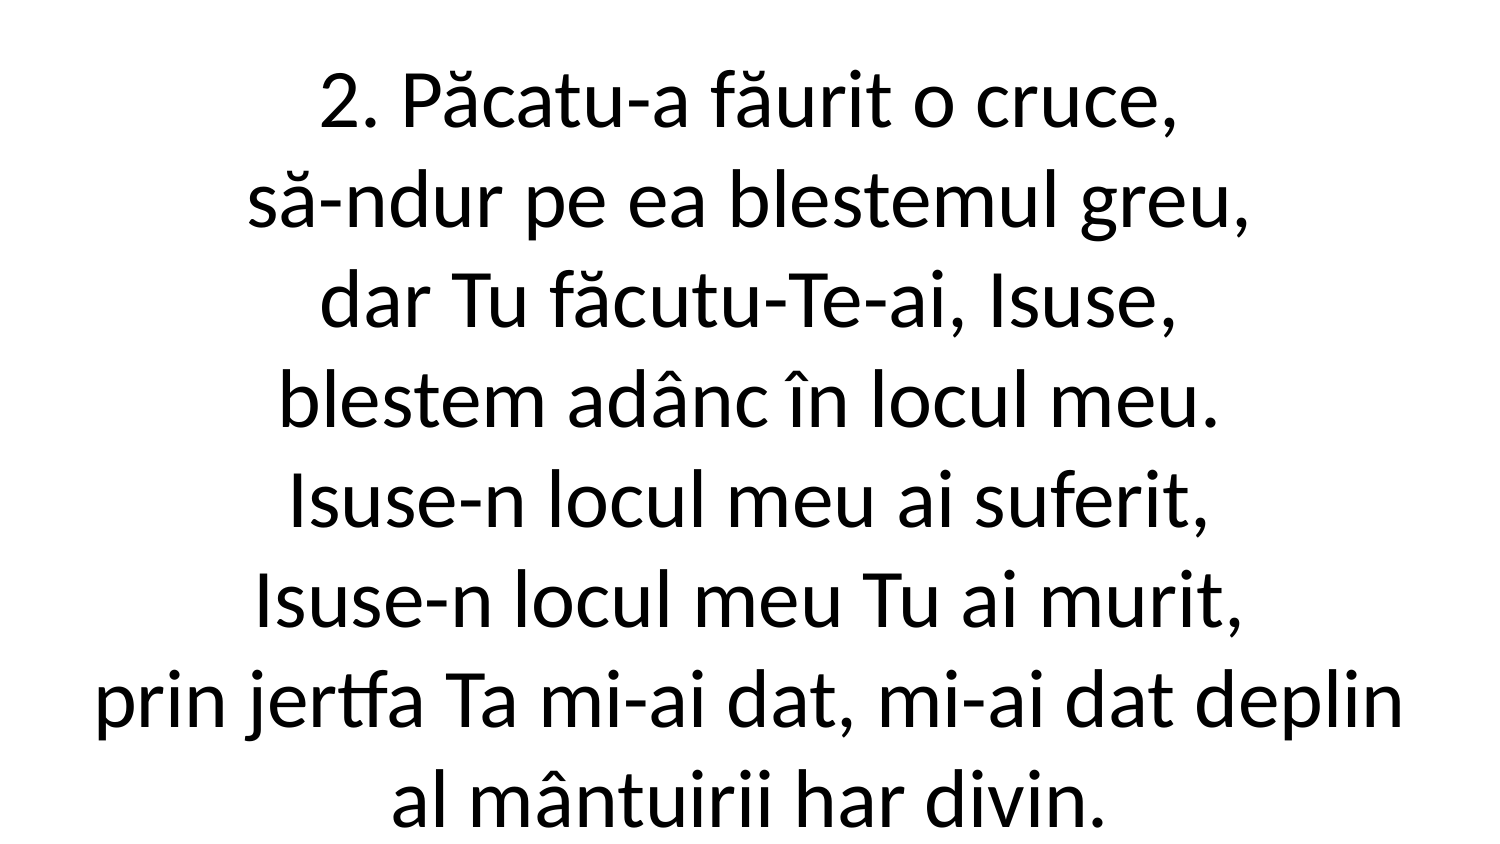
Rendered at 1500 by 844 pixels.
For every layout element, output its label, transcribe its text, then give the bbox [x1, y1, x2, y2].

text_box 2. Păcatu-a făurit o cruce, să-ndur pe ea blestemul greu, dar Tu făcutu-Te-ai, Isuse, blestem adânc în locul meu. Isuse-n locul meu ai suferit, Isuse-n locul meu Tu ai murit, prin jertfa Ta mi-ai dat, mi-ai dat deplin al mântuirii har divin. [78, 0, 1422, 844]
